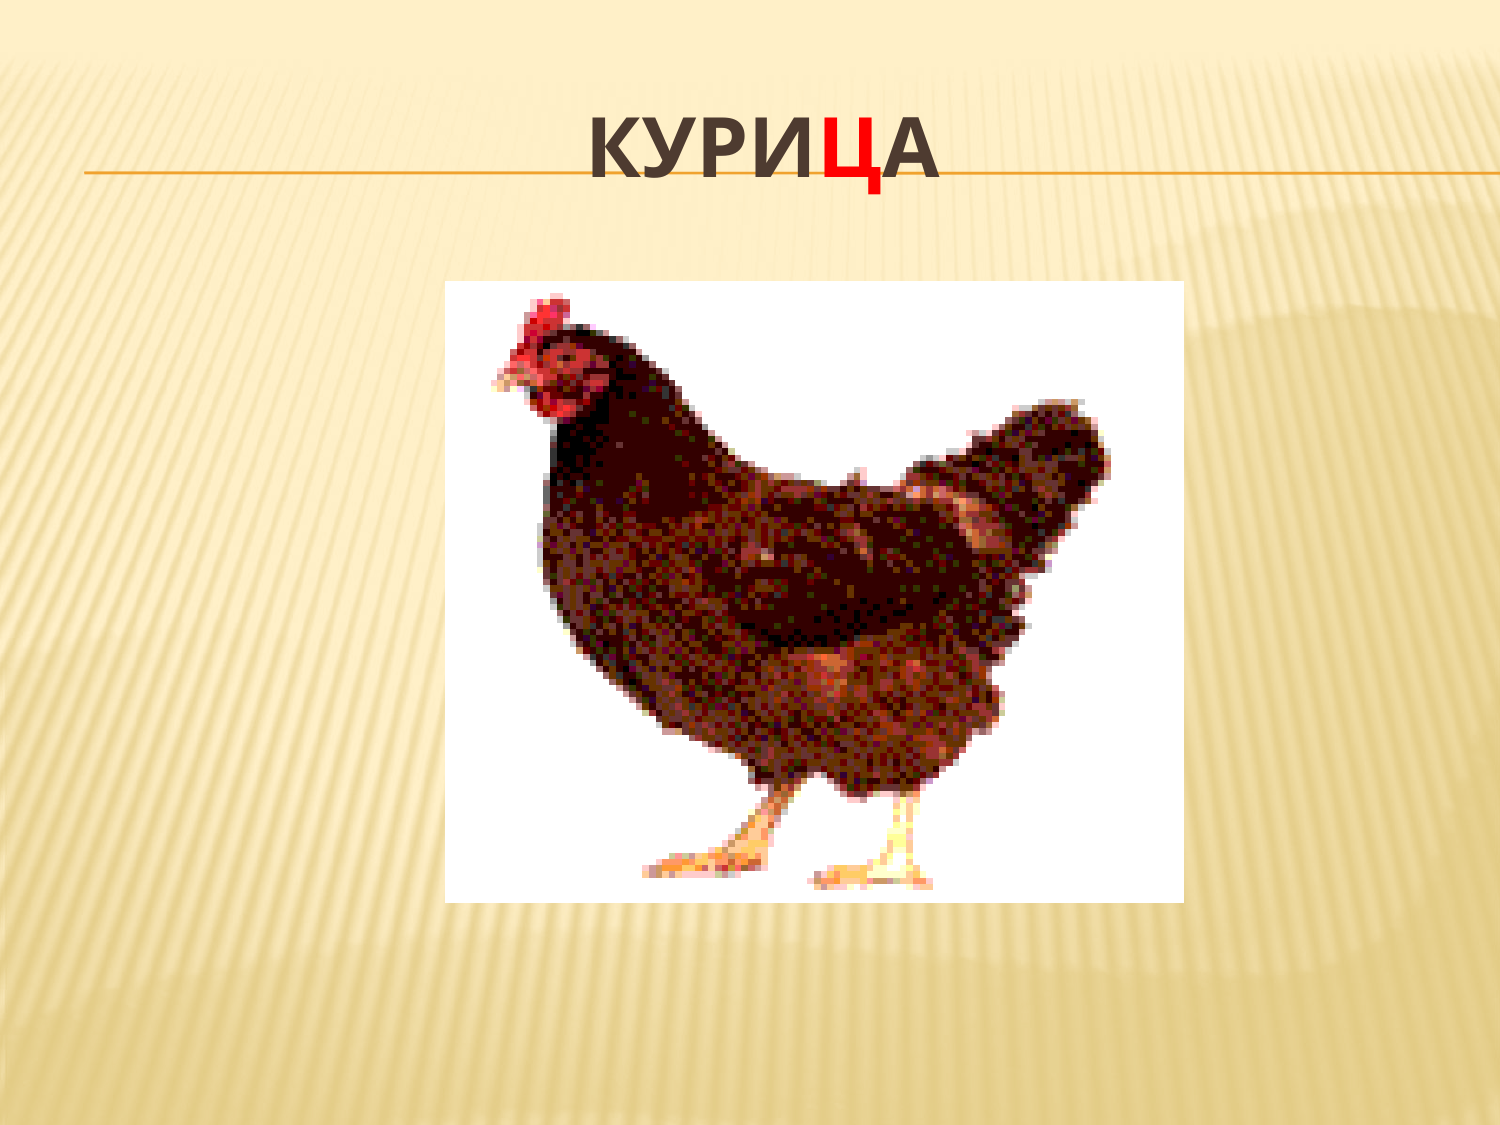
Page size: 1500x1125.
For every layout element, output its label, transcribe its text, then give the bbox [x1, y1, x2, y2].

title курица [50, 75, 1475, 213]
picture [444, 280, 1184, 903]
